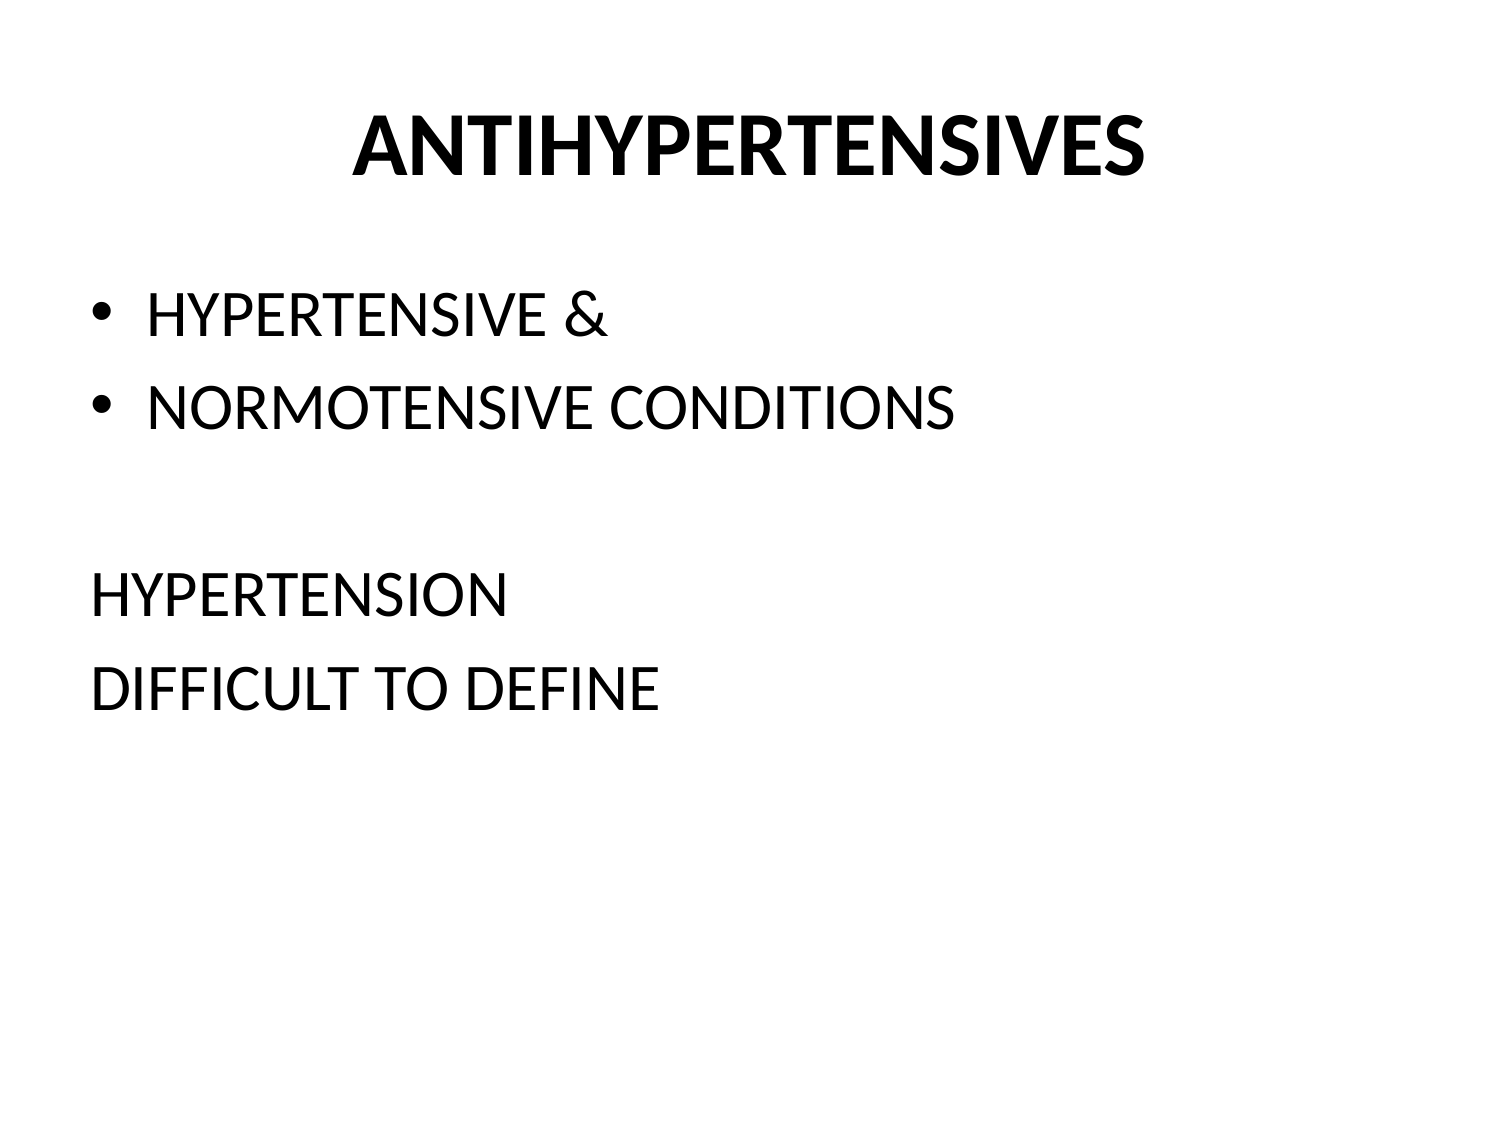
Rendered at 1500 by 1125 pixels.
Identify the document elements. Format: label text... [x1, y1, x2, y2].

list HYPERTENSIVE & NORMOTENSIVE CONDITIONS HYPERTENSION DIFFICULT TO DEFINE [75, 262, 1425, 1005]
title ANTIHYPERTENSIVES [75, 45, 1425, 233]
